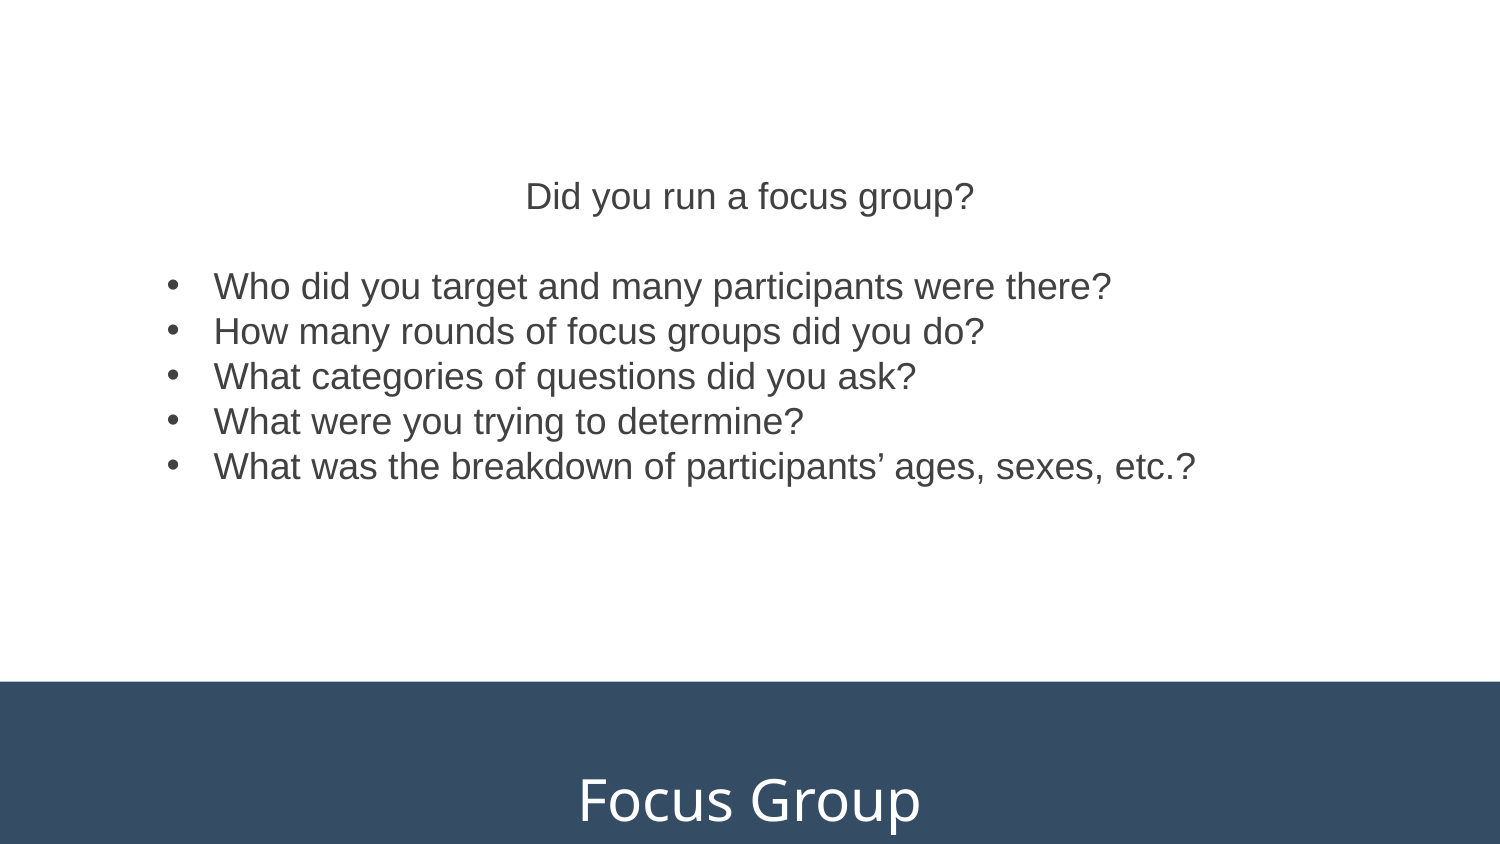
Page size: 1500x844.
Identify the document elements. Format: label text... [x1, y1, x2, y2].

text_box Did you run a focus group? Who did you target and many participants were there? How many rounds of focus groups did you do? What categories of questions did you ask? What were you trying to determine? What was the breakdown of participants’ ages, sexes, etc.? [151, 164, 1348, 495]
list Focus Group [0, 681, 1500, 844]
